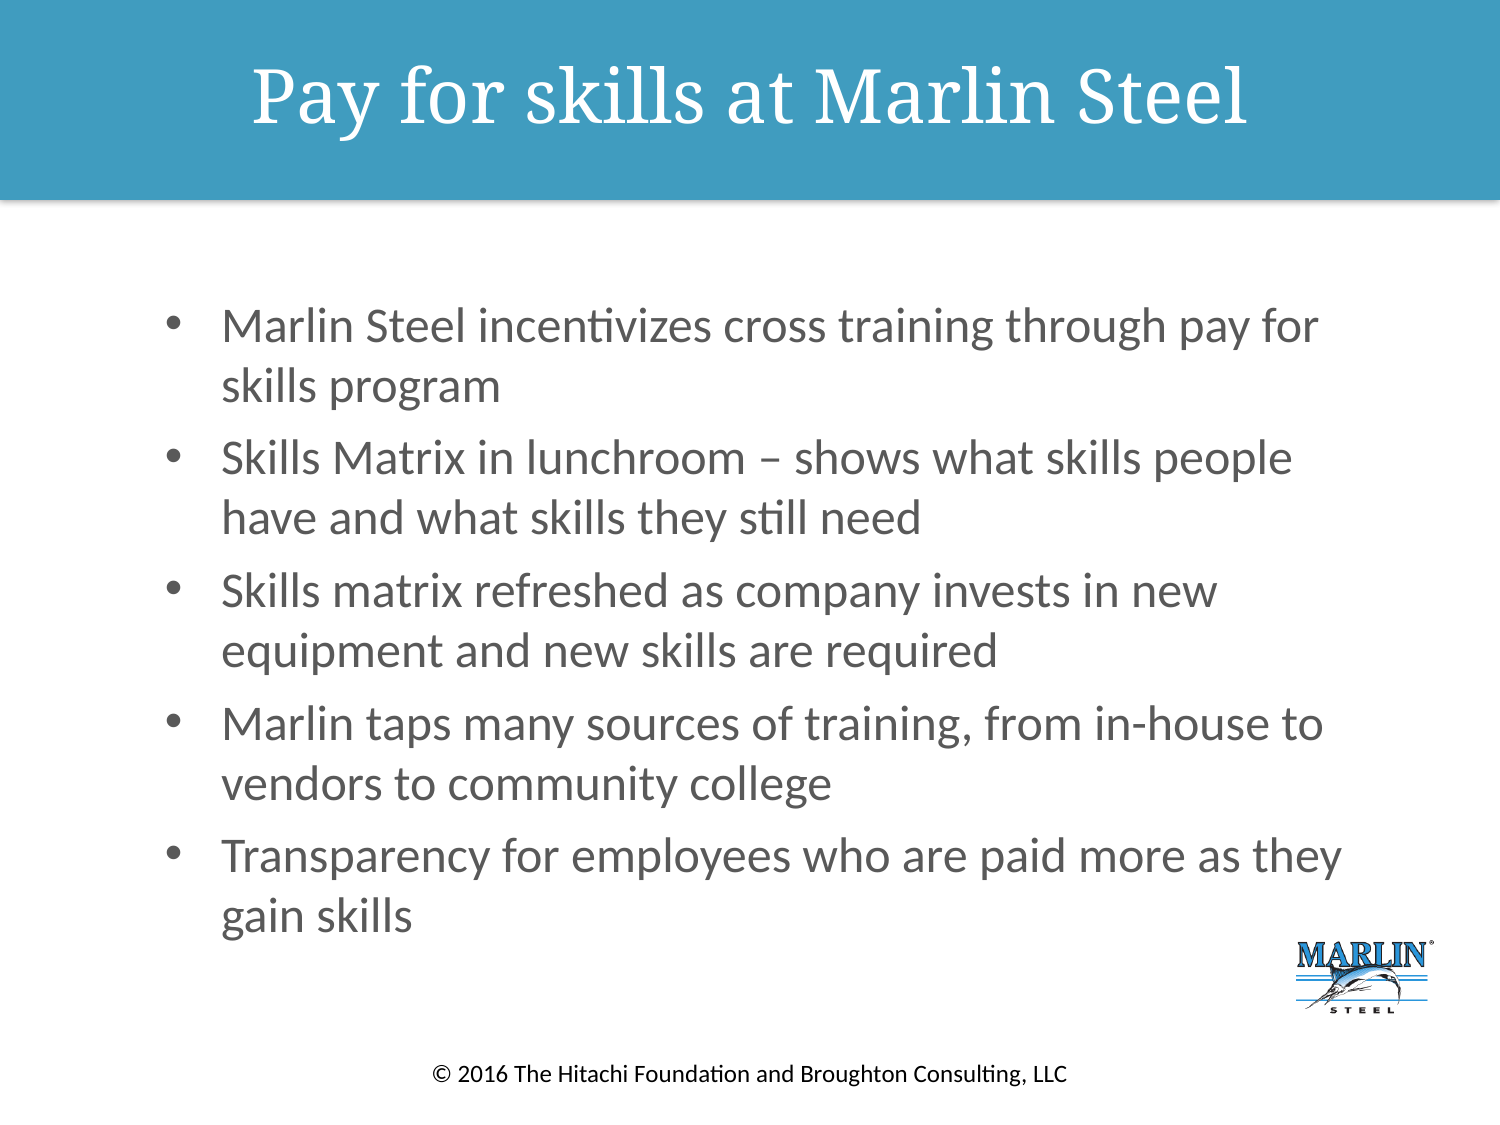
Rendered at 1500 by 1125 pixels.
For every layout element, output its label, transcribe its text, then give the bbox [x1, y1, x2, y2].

picture [1278, 924, 1446, 1031]
text_box Marlin Steel incentivizes cross training through pay for skills program Skills Matrix in lunchroom – shows what skills people have and what skills they still need Skills matrix refreshed as company invests in new equipment and new skills are required Marlin taps many sources of training, from in-house to vendors to community college Transparency for employees who are paid more as they gain skills [74, 285, 1363, 1023]
title Pay for skills at Marlin Steel [112, 24, 1388, 163]
